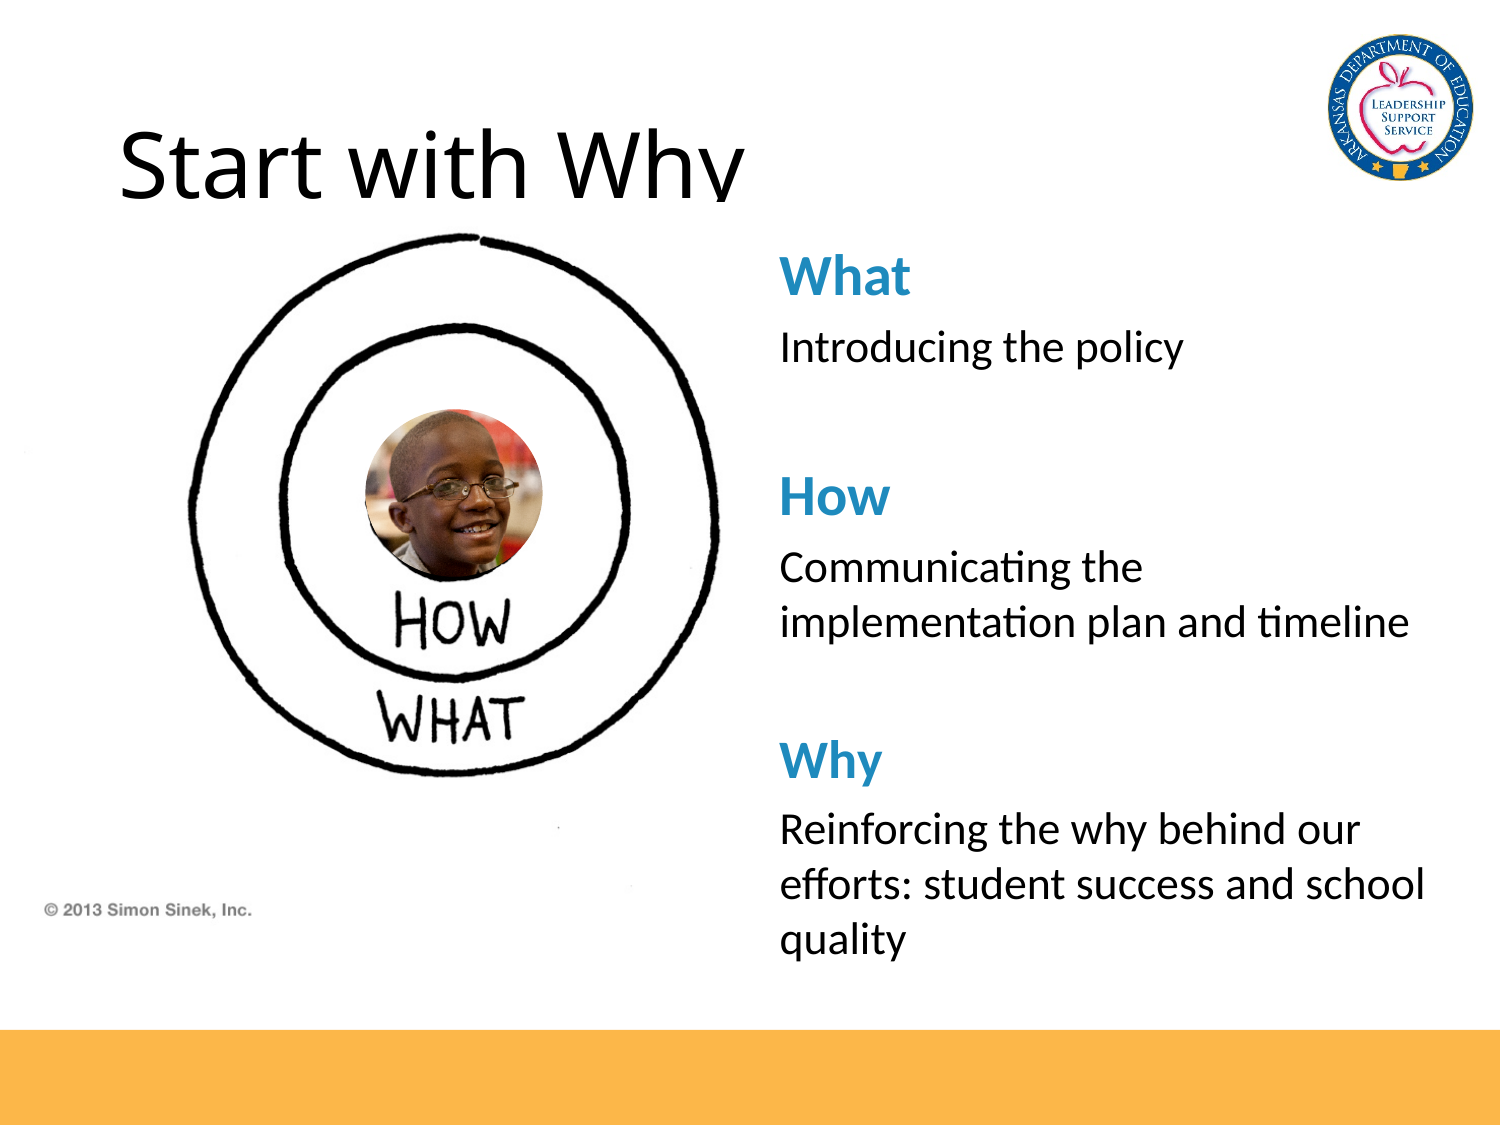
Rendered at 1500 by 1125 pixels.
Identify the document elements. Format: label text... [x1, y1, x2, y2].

text_box Why Reinforcing the why behind our efforts: student success and school quality [764, 717, 1448, 985]
title Start with Why [103, 59, 1397, 230]
text_box How Communicating the implementation plan and timeline [765, 450, 1433, 718]
picture [1327, 34, 1478, 181]
picture [24, 202, 765, 937]
text_box What Introducing the policy [765, 230, 1500, 498]
